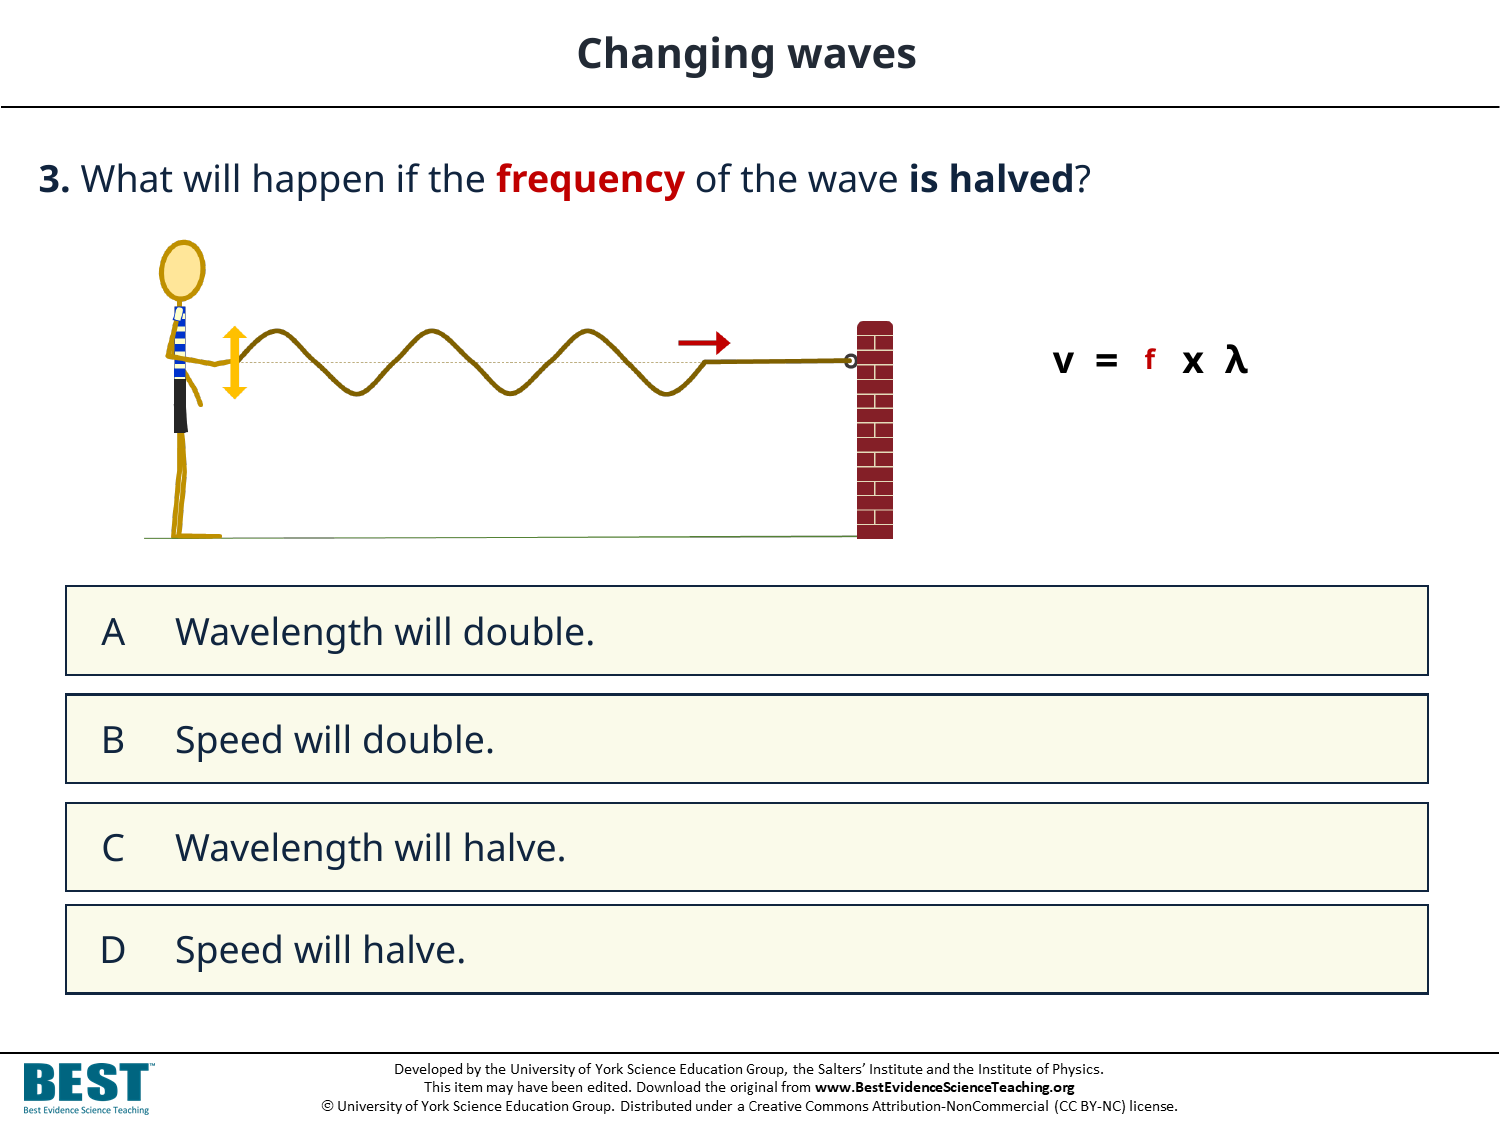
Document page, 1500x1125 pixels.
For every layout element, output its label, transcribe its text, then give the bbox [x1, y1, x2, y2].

picture [0, 106, 1500, 1125]
text_box Changing waves [23, 4, 1471, 99]
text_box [1034, 326, 1266, 392]
